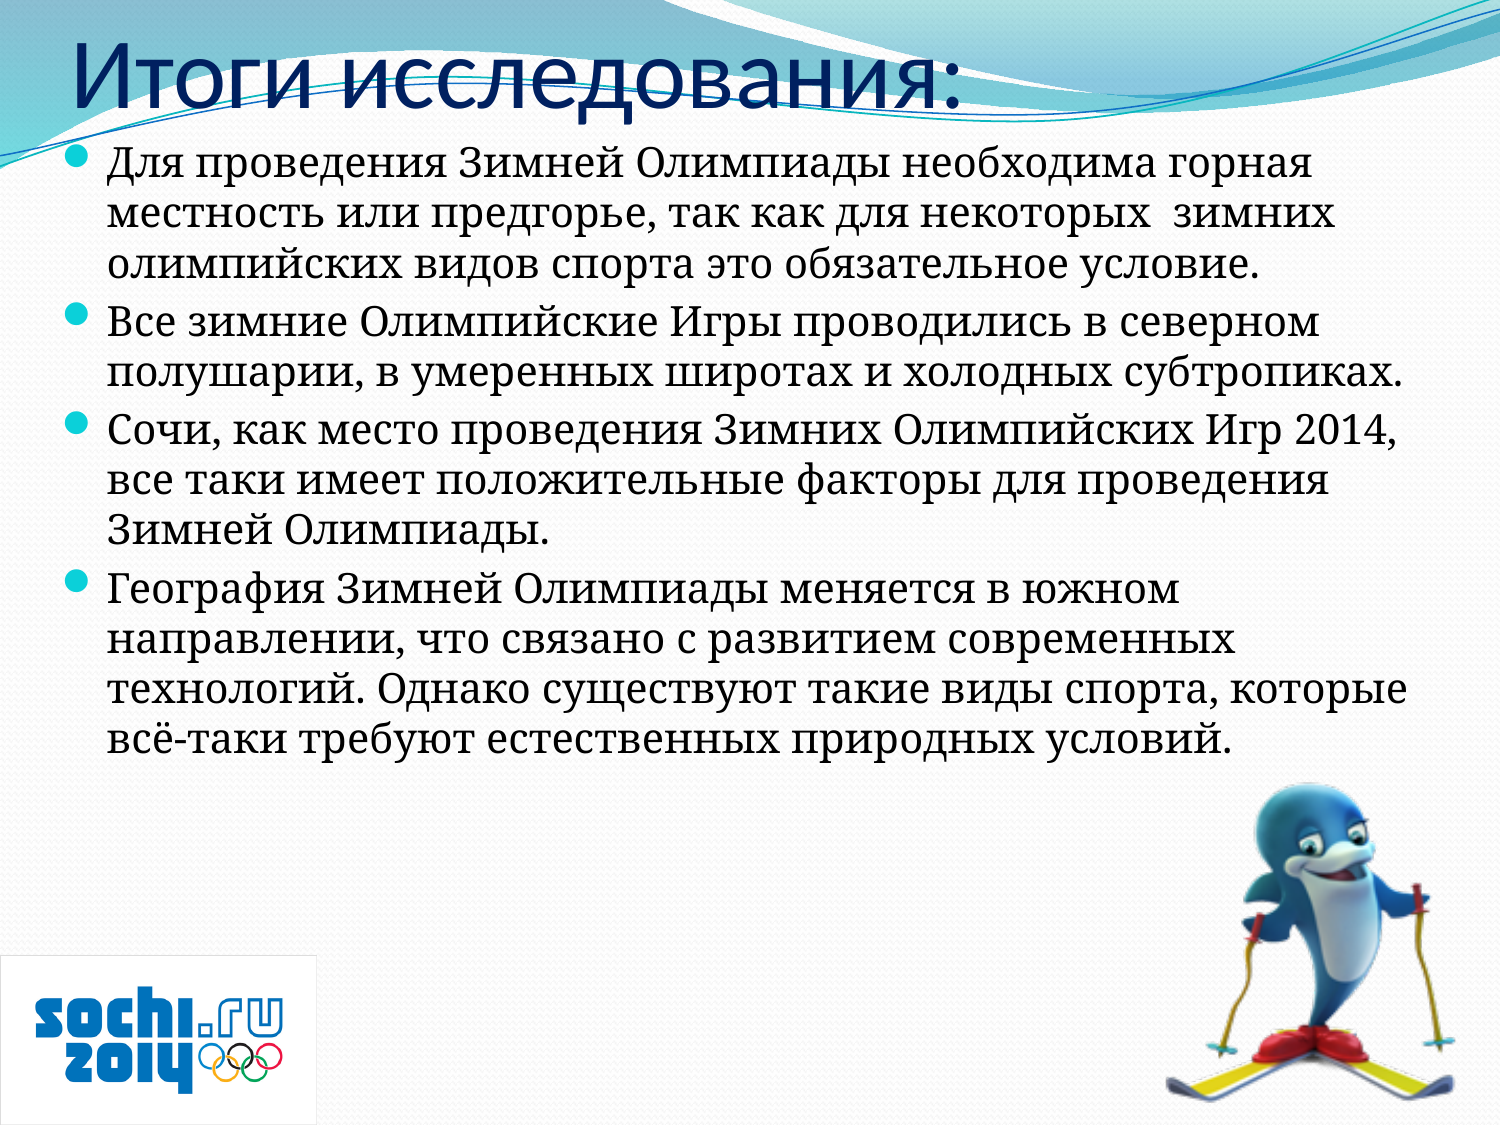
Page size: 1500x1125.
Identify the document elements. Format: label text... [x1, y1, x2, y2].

picture [1148, 773, 1470, 1105]
title Итоги исследования: [70, 0, 1421, 128]
picture [0, 955, 317, 1125]
list Для проведения Зимней Олимпиады необходима горная местность или предгорье, так как для некоторых зимних олимпийских видов спорта это обязательное условие. Все зимние Олимпийские Игры проводились в северном полушарии, в умеренных широтах и холодных субтропиках. Сочи, как место проведения Зимних Олимпийских Игр 2014, все таки имеет положительные факторы для проведения Зимней Олимпиады. География Зимней Олимпиады меняется в южном направлении, что связано с развитием современных технологий. Однако существуют такие виды спорта, которые всё-таки требуют естественных природных условий. [46, 128, 1425, 1038]
